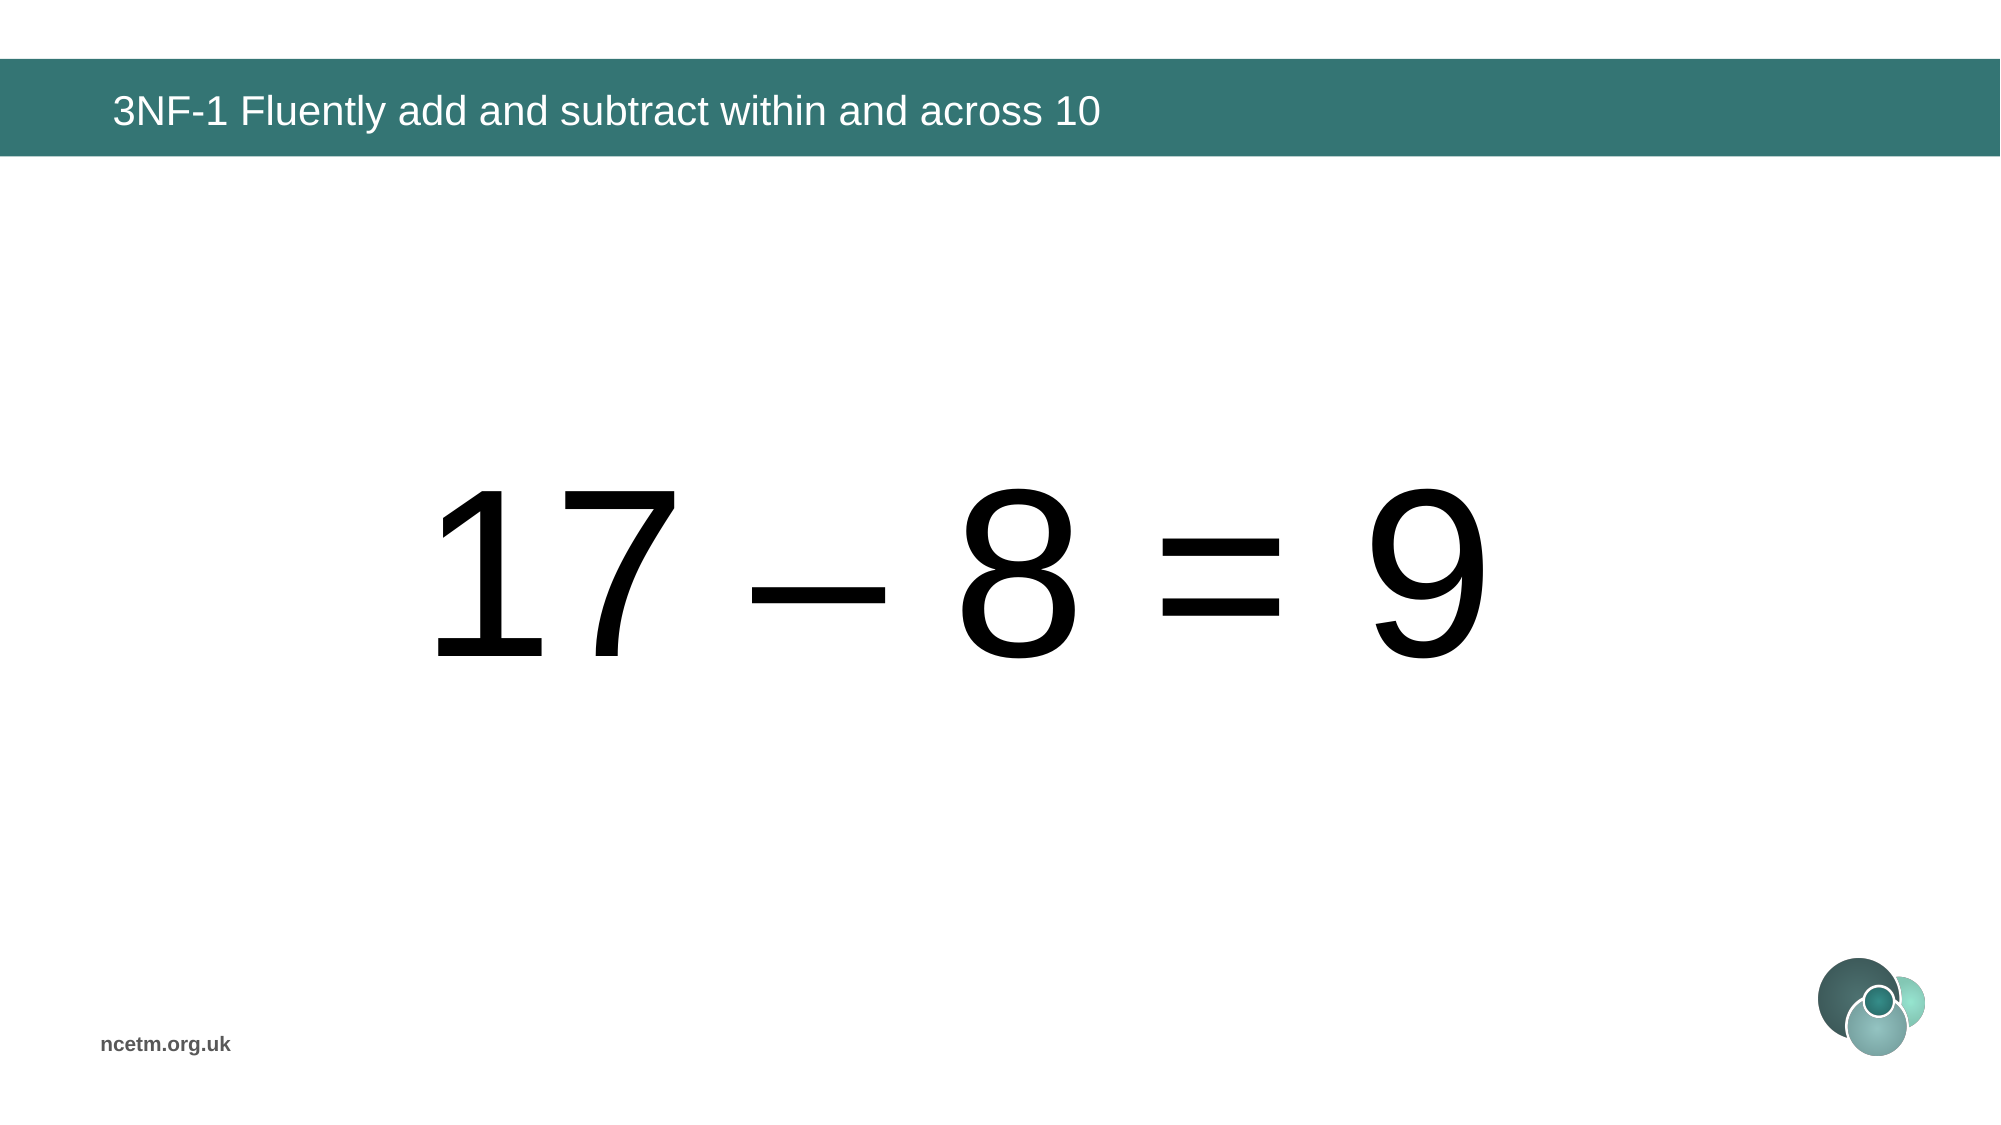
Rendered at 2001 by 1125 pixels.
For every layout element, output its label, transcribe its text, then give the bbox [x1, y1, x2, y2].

title 3NF-1 Fluently add and subtract within and across 10 [97, 76, 1945, 147]
text_box 9 [1346, 409, 1510, 712]
picture [1818, 958, 1925, 1056]
text_box 17 – 8 = [405, 409, 1346, 712]
